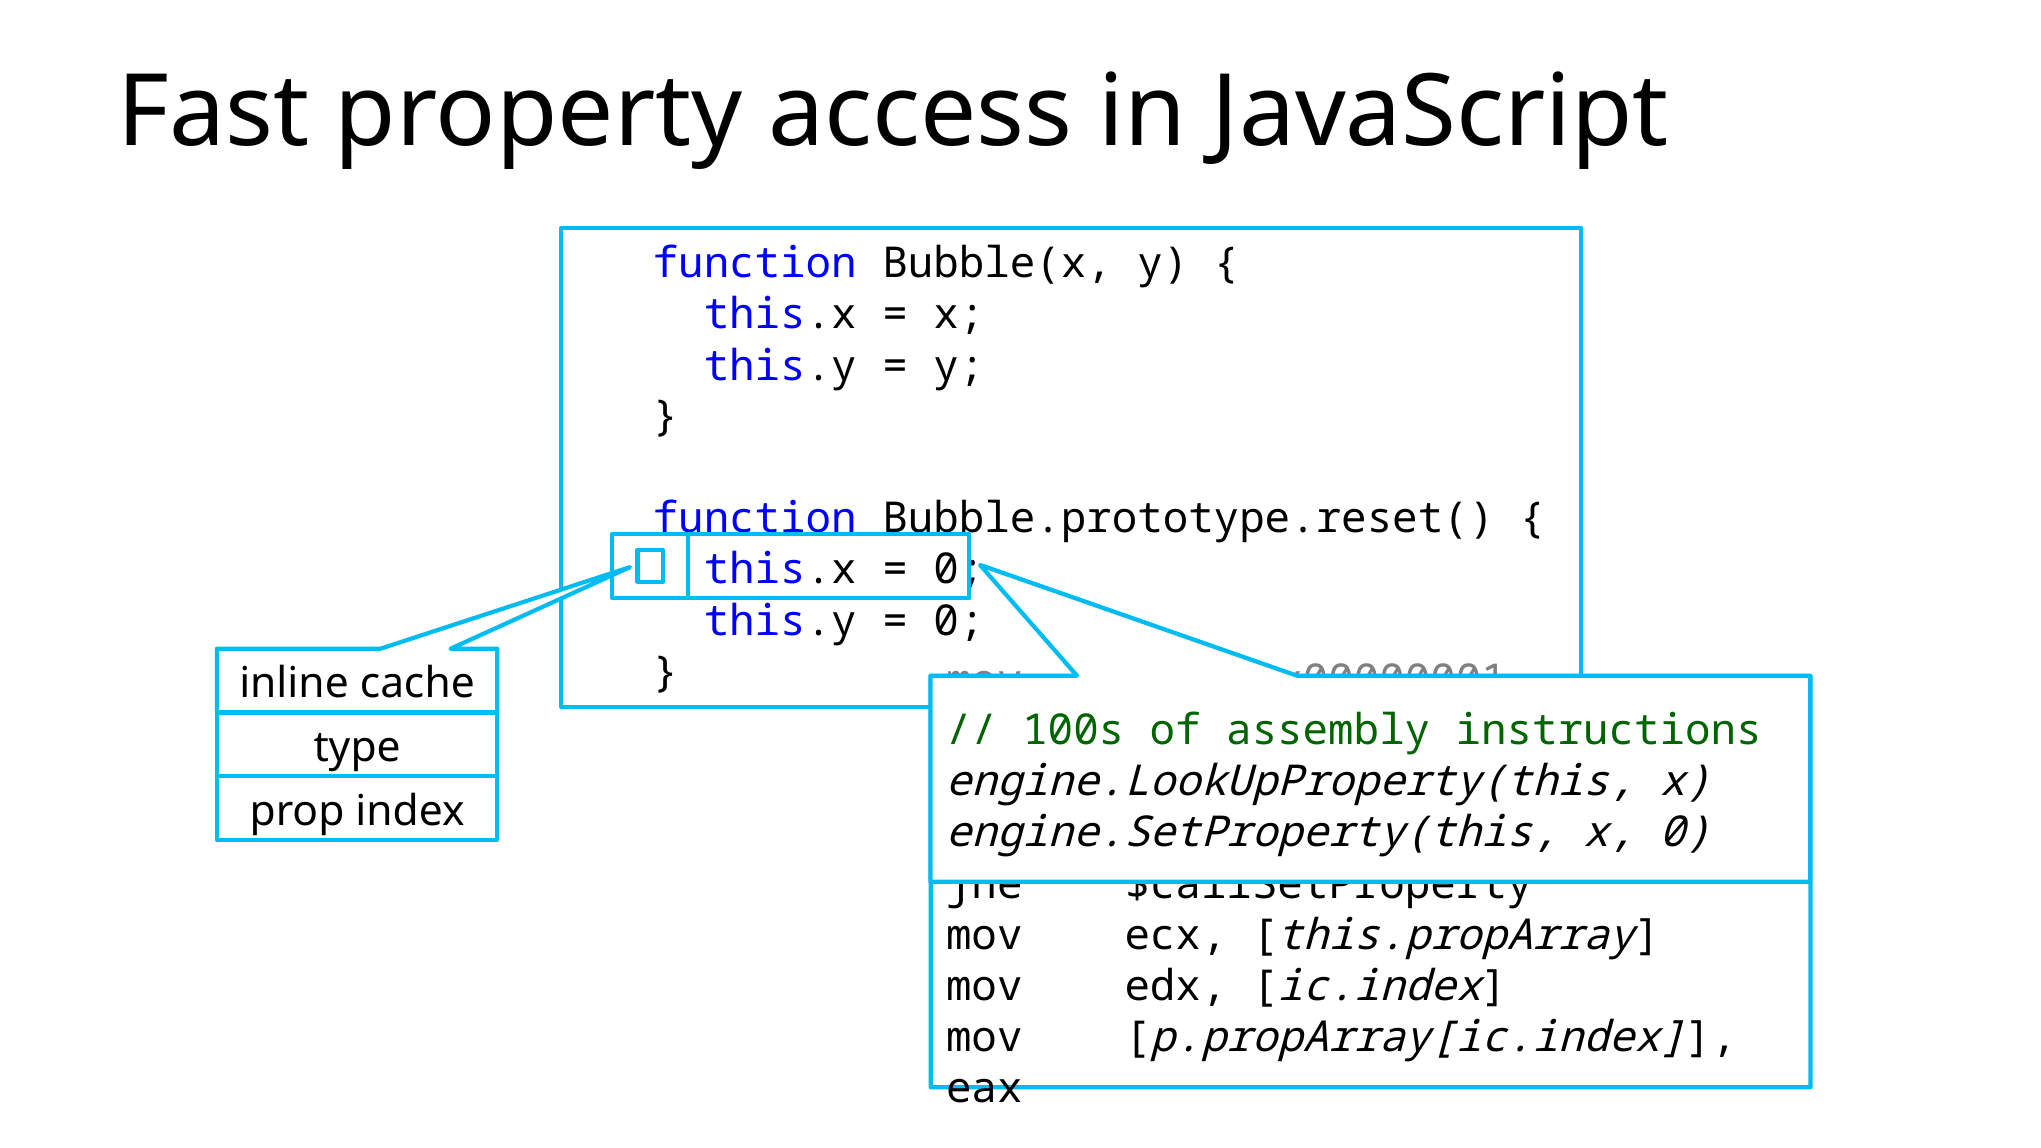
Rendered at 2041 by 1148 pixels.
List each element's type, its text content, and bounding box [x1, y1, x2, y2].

text_box [610, 532, 686, 600]
text_box function Bubble(x, y) { this.x = x; this.y = y; } function Bubble.prototype.reset() { this.x = 0; this.y = 0; } [559, 226, 1583, 709]
text_box type [215, 710, 499, 774]
text_box prop index [215, 774, 499, 842]
title Fast property access in JavaScript [87, 38, 1953, 164]
text_box [635, 548, 665, 584]
text_box // 100s of assembly instructions engine.LookUpProperty(this, x) engine.SetProperty(this, x, 0) [928, 563, 1813, 884]
text_box mov eax, 0x00000001 mov ebx, [this] mov ecx, [this.type] cmp ecx, [ic.type] jne $callSetProperty mov ecx, [this.propArray] mov edx, [ic.index] mov [p.propArray[ic.index]], eax [928, 883, 1813, 1090]
text_box inline cache [214, 565, 632, 714]
text_box [686, 532, 971, 600]
